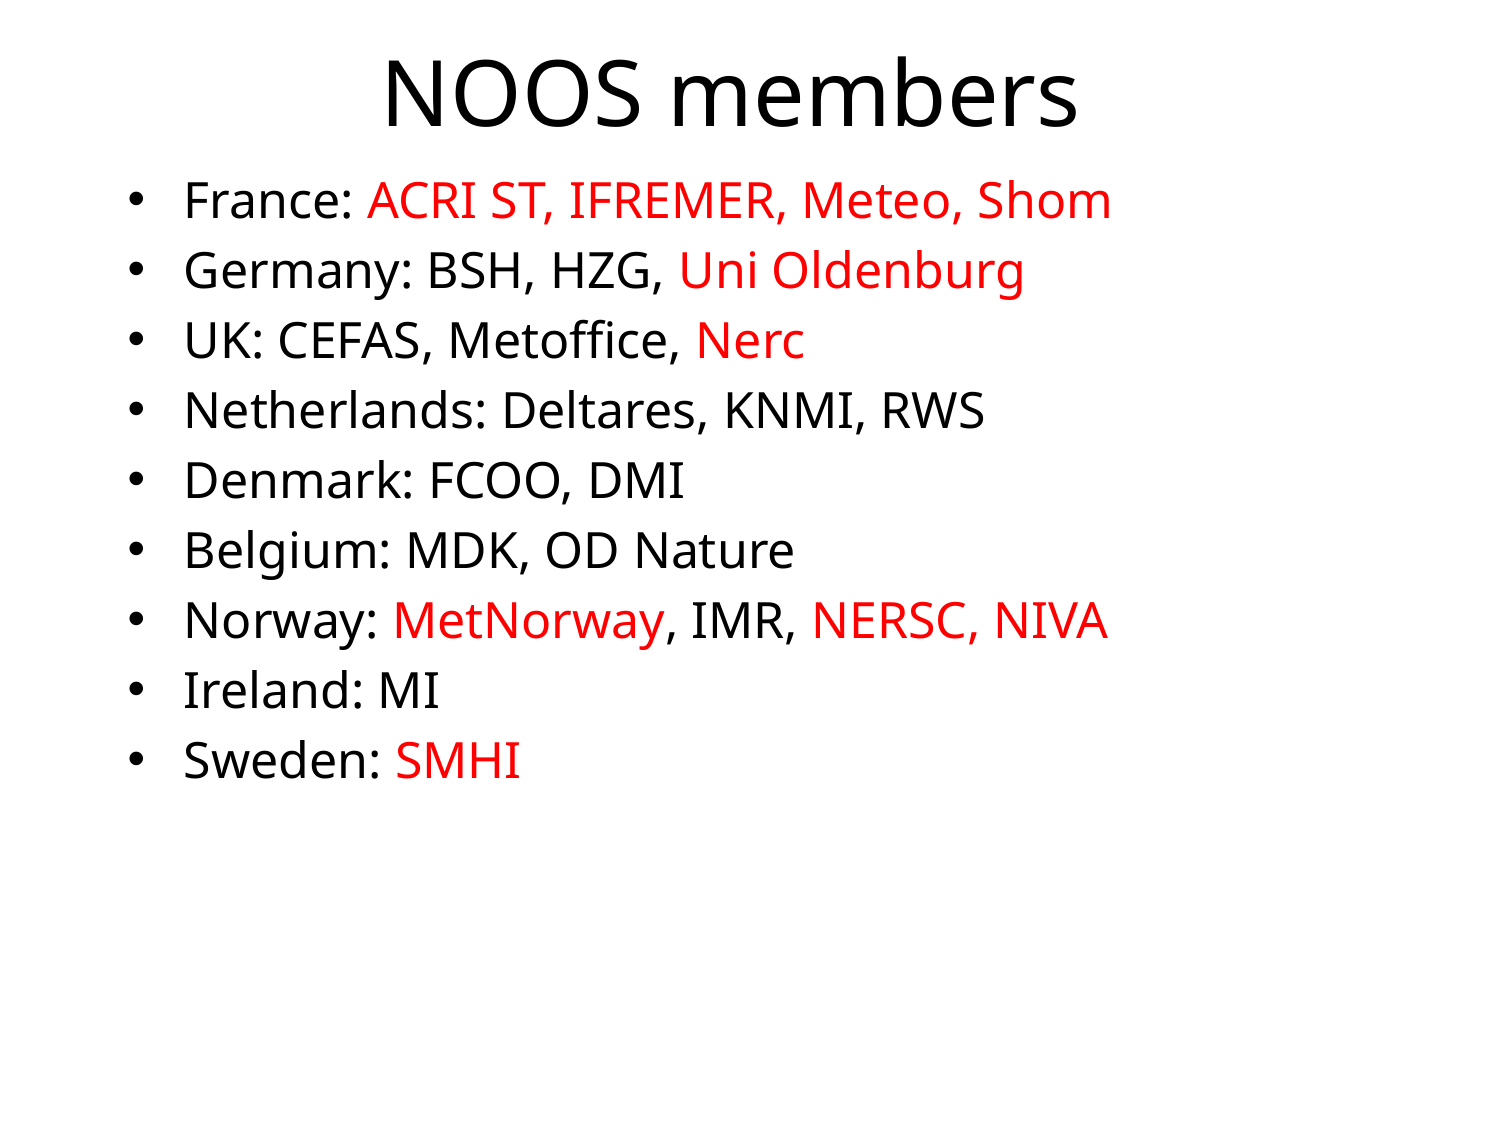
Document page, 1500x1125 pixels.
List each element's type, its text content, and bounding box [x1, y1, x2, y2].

title NOOS members [93, 0, 1369, 184]
list France: ACRI ST, IFREMER, Meteo, Shom Germany: BSH, HZG, Uni Oldenburg UK: CEFAS, Metoffice, Nerc Netherlands: Deltares, KNMI, RWS Denmark: FCOO, DMI Belgium: MDK, OD Nature Norway: MetNorway, IMR, NERSC, NIVA Ireland: MI Sweden: SMHI [112, 160, 1388, 892]
